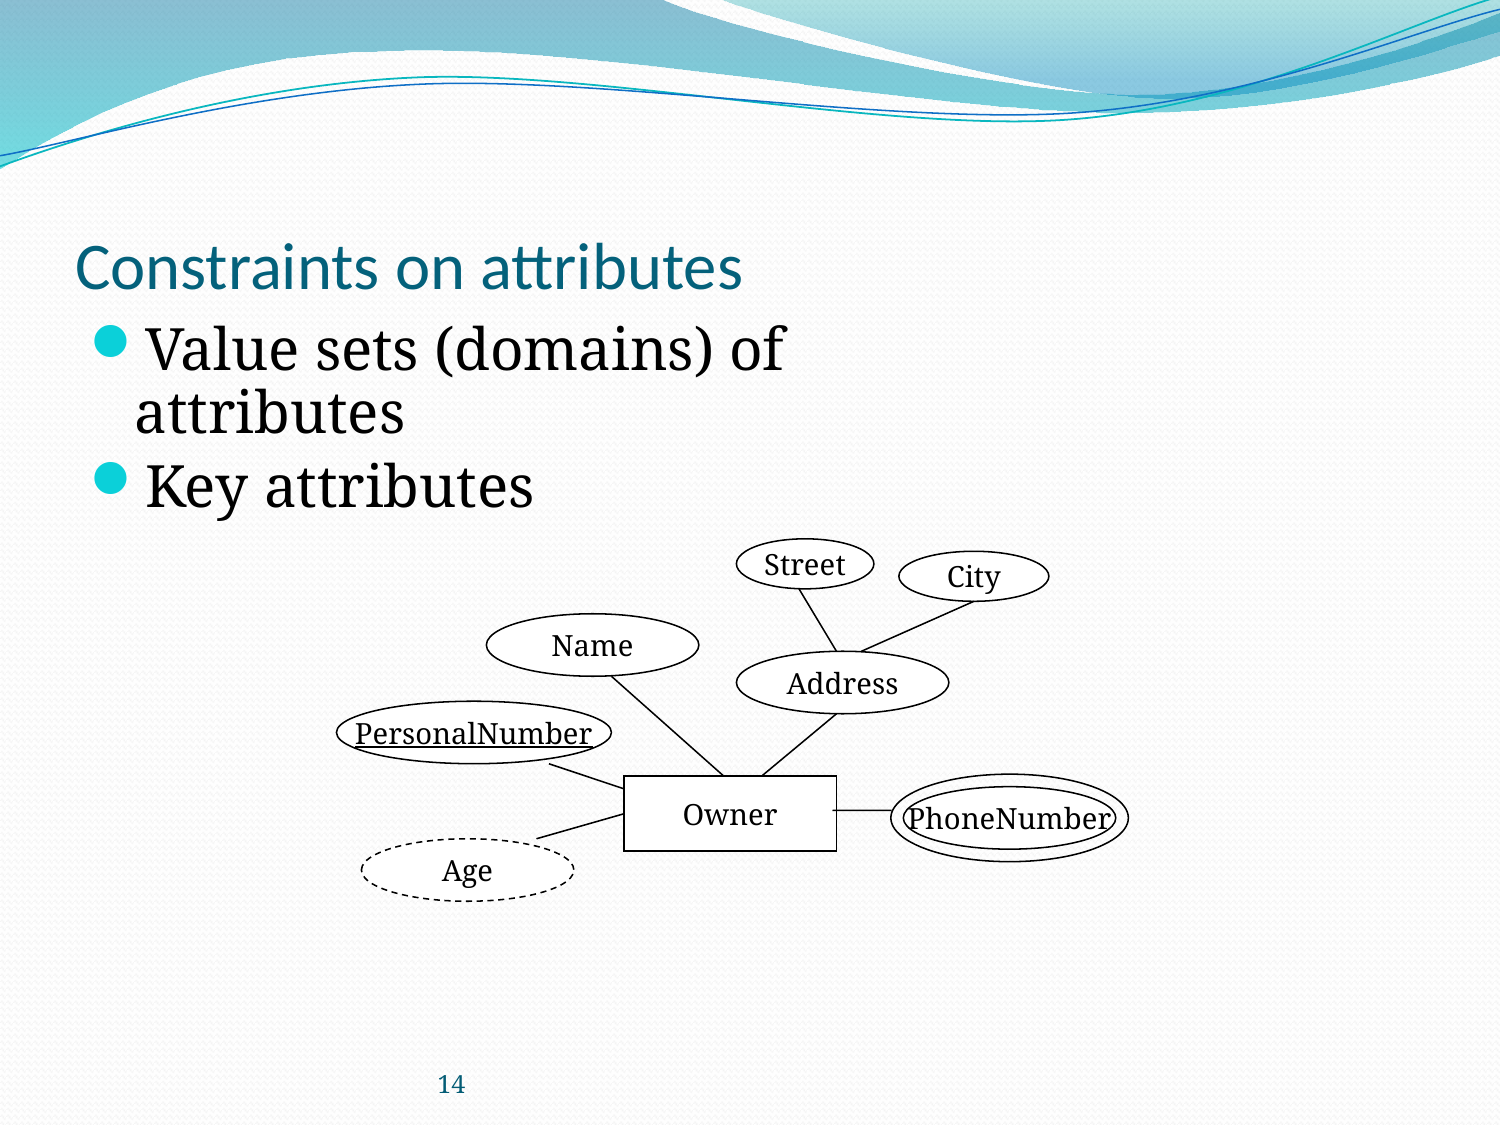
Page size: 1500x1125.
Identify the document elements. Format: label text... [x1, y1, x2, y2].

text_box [336, 538, 1129, 902]
footer 14 [437, 1042, 988, 1103]
list Value sets (domains) of attributes Key attributes [75, 312, 1075, 588]
text_box JobType [329, 539, 336, 588]
title Constraints on attributes [75, 115, 1425, 303]
